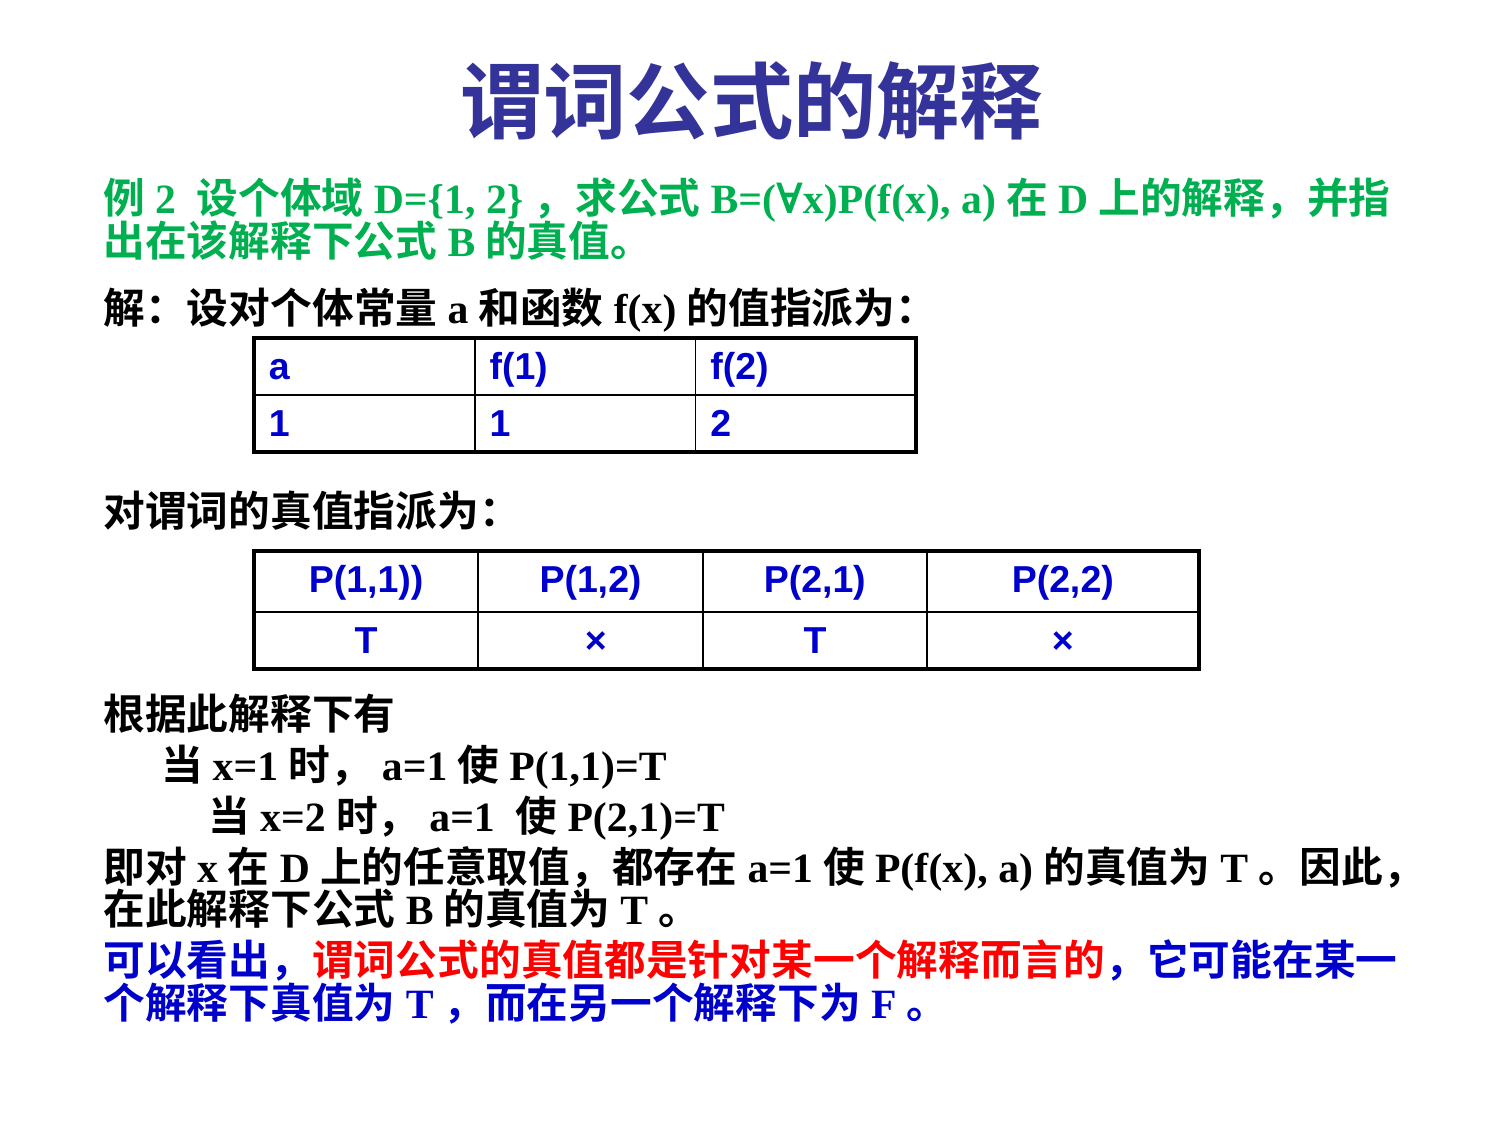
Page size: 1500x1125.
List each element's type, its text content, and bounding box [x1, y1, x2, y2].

table_header f(1) [476, 340, 695, 394]
table_header a [256, 340, 474, 394]
table_cell 1 [476, 396, 695, 450]
table_cell 2 [696, 396, 914, 450]
list 例2 设个体域D={1, 2}，求公式B=(∀x)P(f(x), a)在D上的解释，并指出在该解释下公式B的真值。 解：设对个体常量a和函数f(x)的值指派为： 对谓词的真值指派为： 根据此解释下有 当x=1时，a=1使P(1,1)=T 当x=2时，a=1 使P(2,1)=T 即对x在D上的任意取值，都存在a=1使P(f(x), a)的真值为T。因此，在此解释下公式B的真值为T。 可以看出，谓词公式的真值都是针对某一个解释而言的，它可能在某一个解释下真值为T，而在另一个解释下为F。 [88, 172, 1441, 1035]
table_cell × [928, 613, 1197, 667]
table_header P(1,2) [479, 553, 702, 611]
table_cell × [479, 613, 702, 667]
table_cell T [704, 613, 926, 667]
table_header P(2,2) [928, 553, 1197, 611]
table_cell 1 [256, 396, 474, 450]
table_cell T [256, 613, 477, 667]
table_header f(2) [696, 340, 914, 394]
table_header P(2,1) [704, 553, 926, 611]
title 谓词公式的解释 [76, 30, 1427, 169]
table_header P(1,1)) [256, 553, 477, 611]
